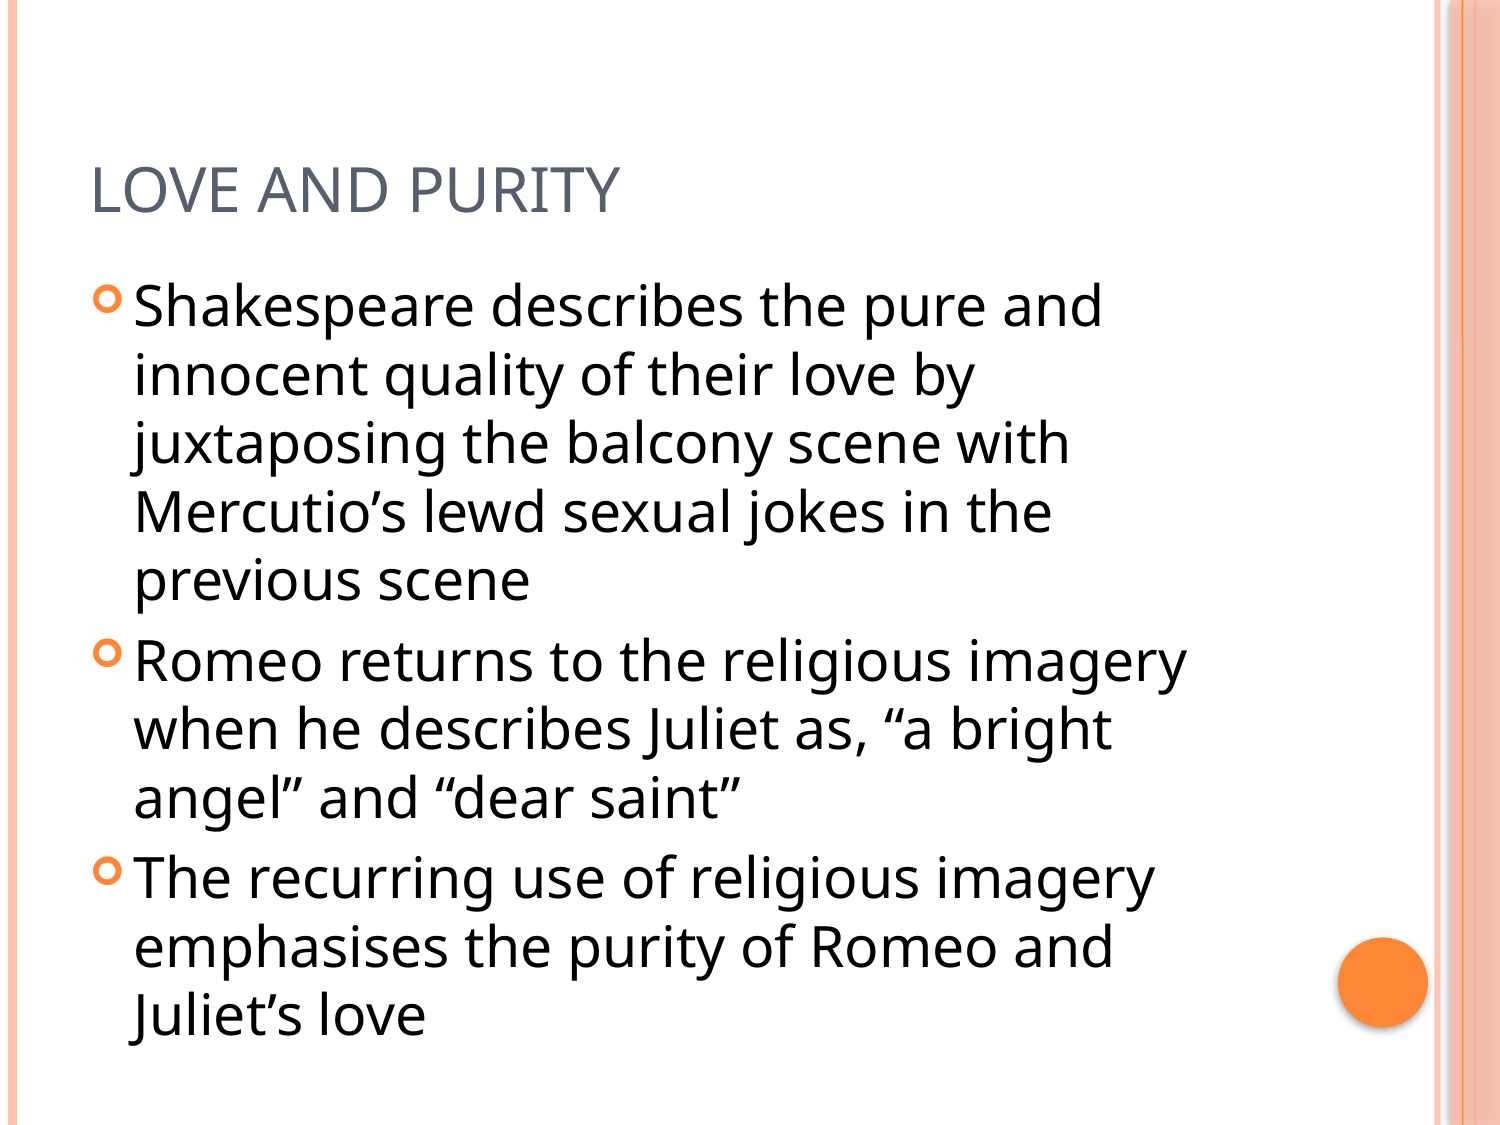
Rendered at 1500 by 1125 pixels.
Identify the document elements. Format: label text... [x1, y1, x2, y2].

title Love and purity [75, 45, 1300, 233]
list Shakespeare describes the pure and innocent quality of their love by juxtaposing the balcony scene with Mercutio’s lewd sexual jokes in the previous scene Romeo returns to the religious imagery when he describes Juliet as, “a bright angel” and “dear saint” The recurring use of religious imagery emphasises the purity of Romeo and Juliet’s love [75, 262, 1300, 1062]
